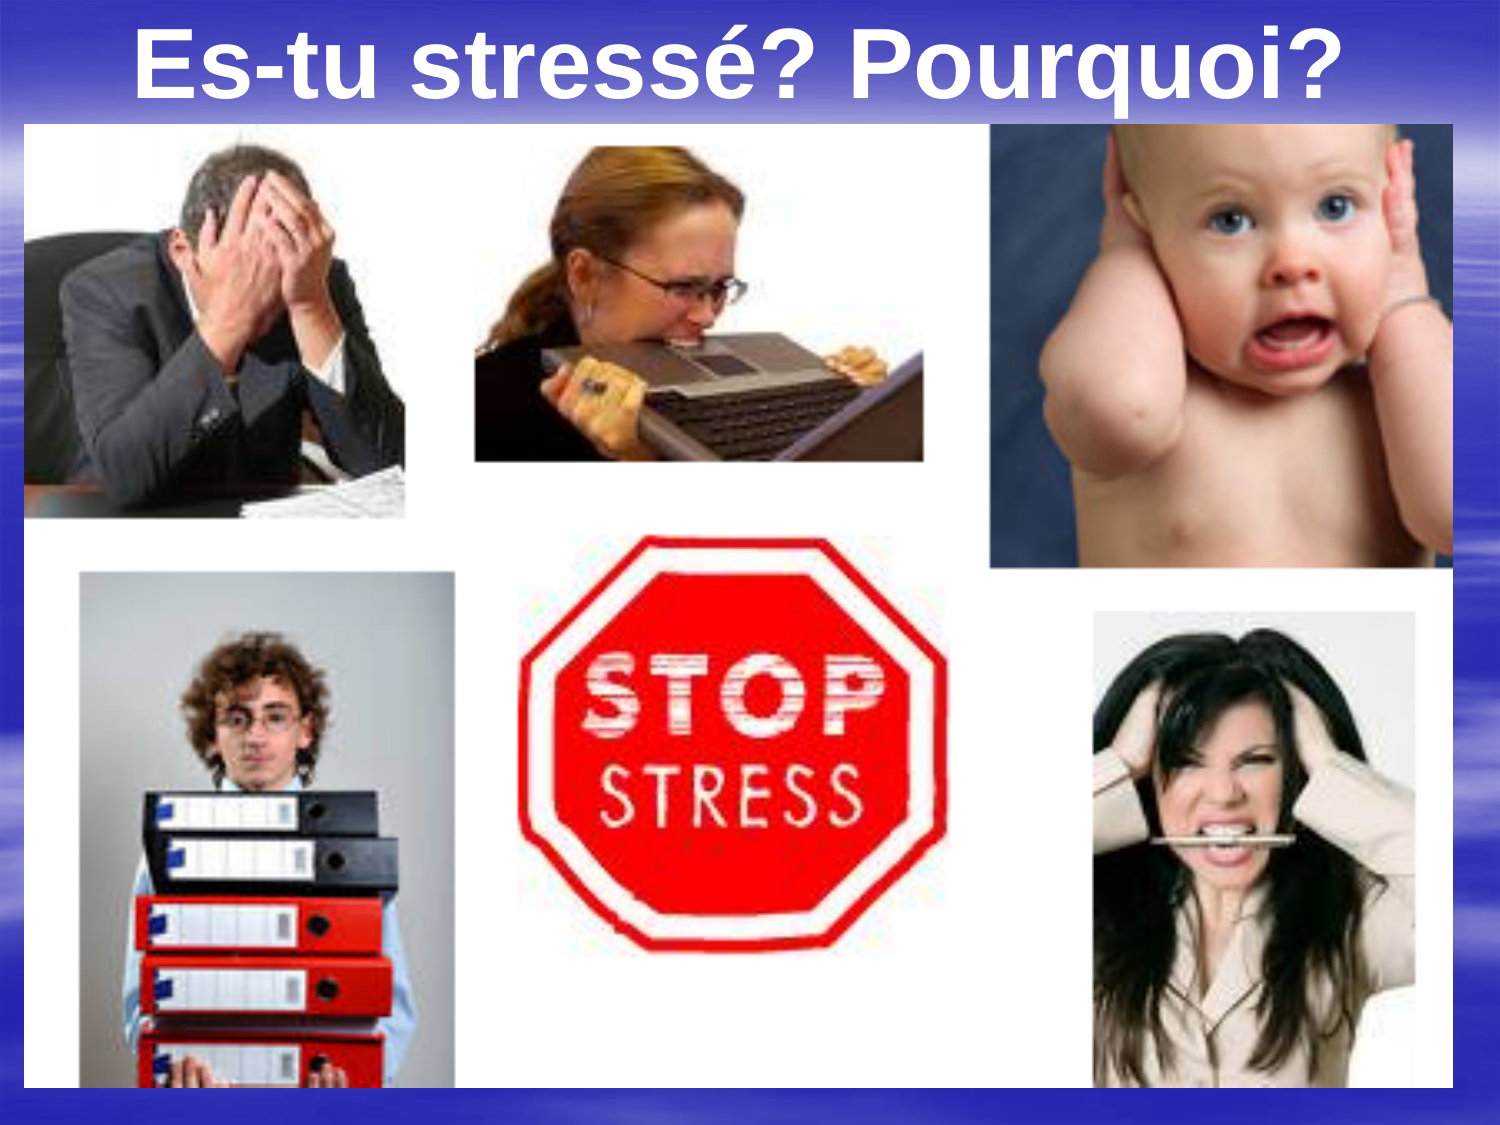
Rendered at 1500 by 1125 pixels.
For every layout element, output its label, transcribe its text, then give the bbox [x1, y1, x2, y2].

title Es-tu stressé? Pourquoi? [41, 0, 1438, 123]
picture [24, 124, 1453, 1088]
